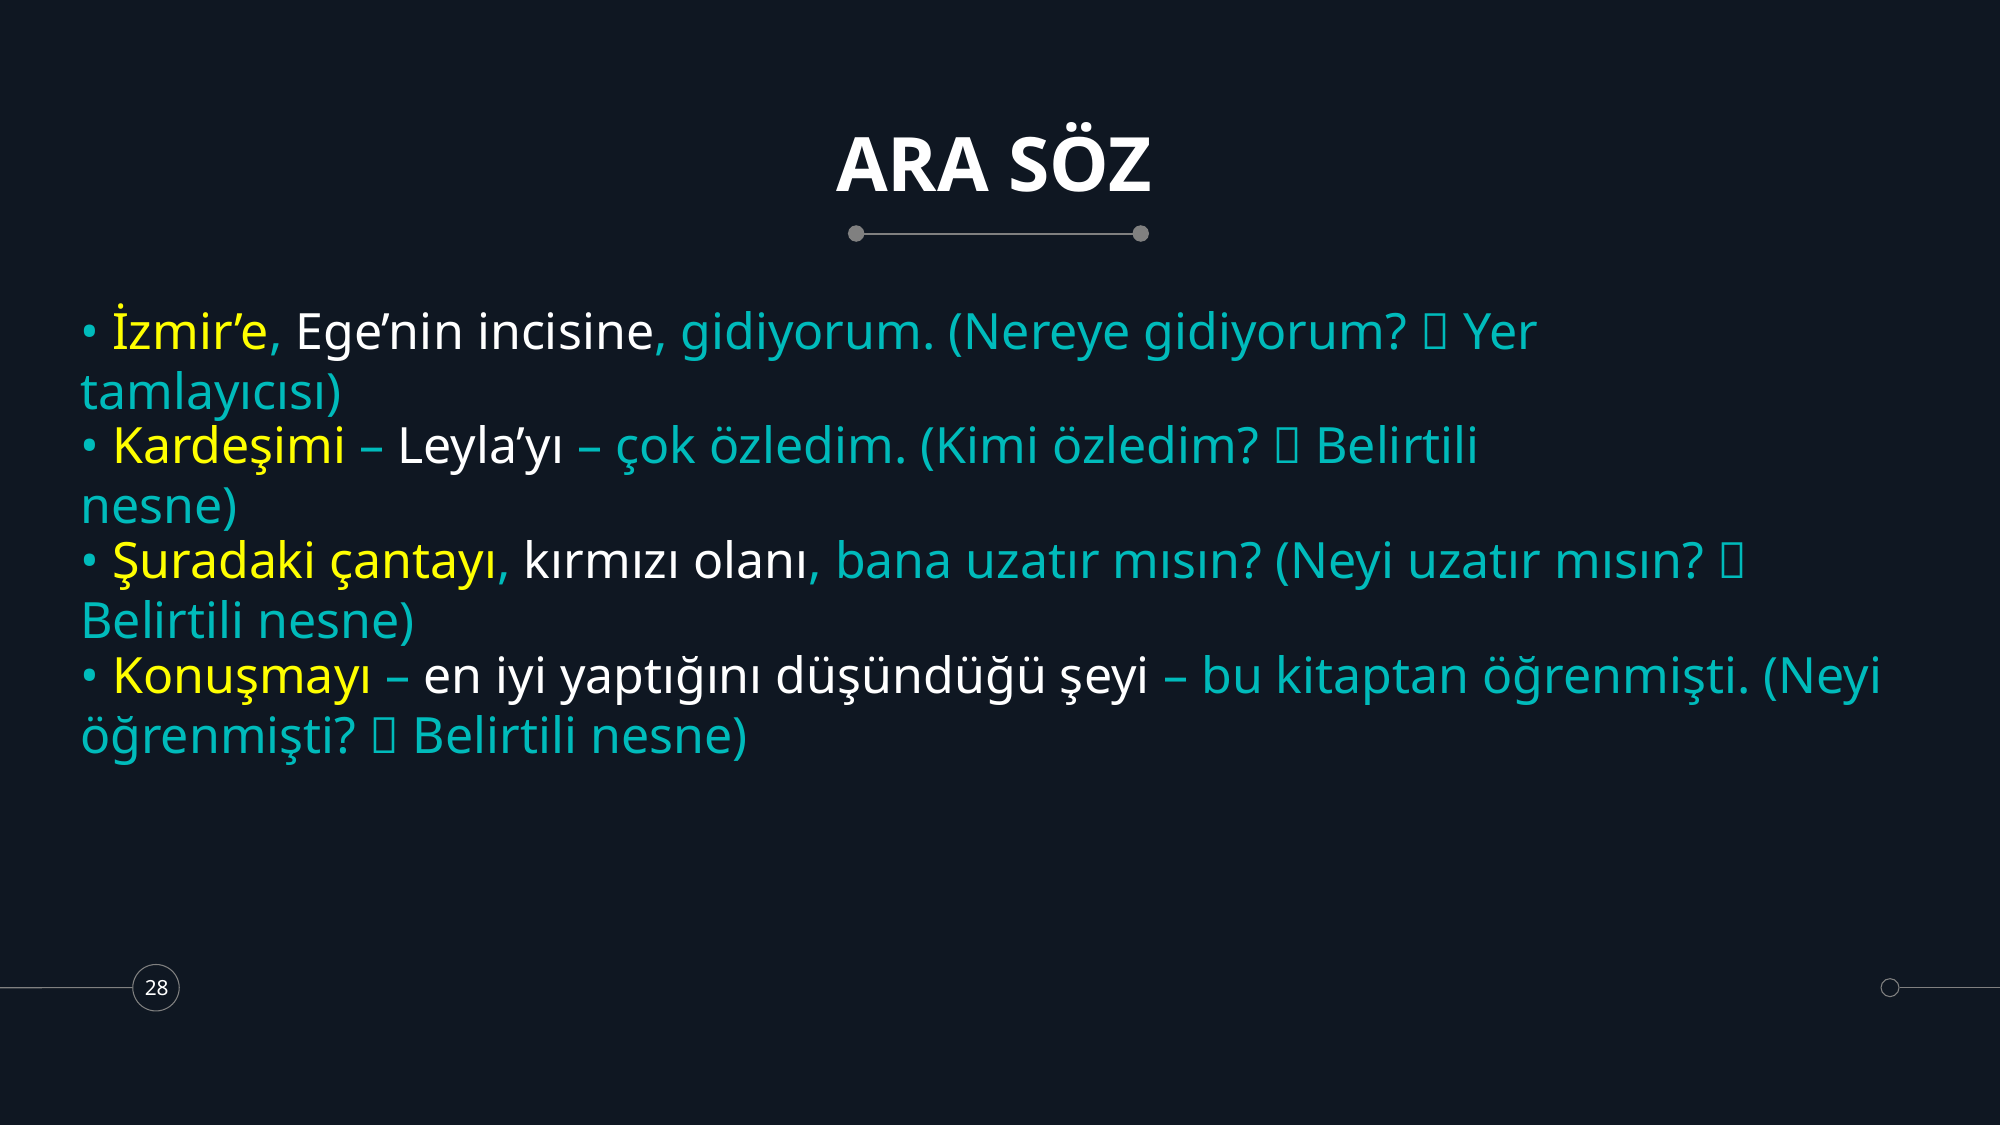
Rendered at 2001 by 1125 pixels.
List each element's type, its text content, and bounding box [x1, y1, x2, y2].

text_box • Kardeşimi – Leyla’yı – çok özledim. (Kimi özledim?  Belirtili nesne) [65, 406, 1581, 521]
text_box • İzmir’e, Ege’nin incisine, gidiyorum. (Nereye gidiyorum?  Yer tamlayıcısı) [65, 291, 1708, 427]
slide_number 28 [127, 964, 186, 1014]
text_box • Konuşmayı – en iyi yaptığını düşündüğü şeyi – bu kitaptan öğrenmişti. (Neyi öğrenmişti?  Belirtili nesne) [65, 636, 1918, 772]
text_box • Şuradaki çantayı, kırmızı olanı, bana uzatır mısın? (Neyi uzatır mısın?  Belirtili nesne) [65, 521, 1918, 636]
title ARA SÖZ [345, 114, 1644, 208]
